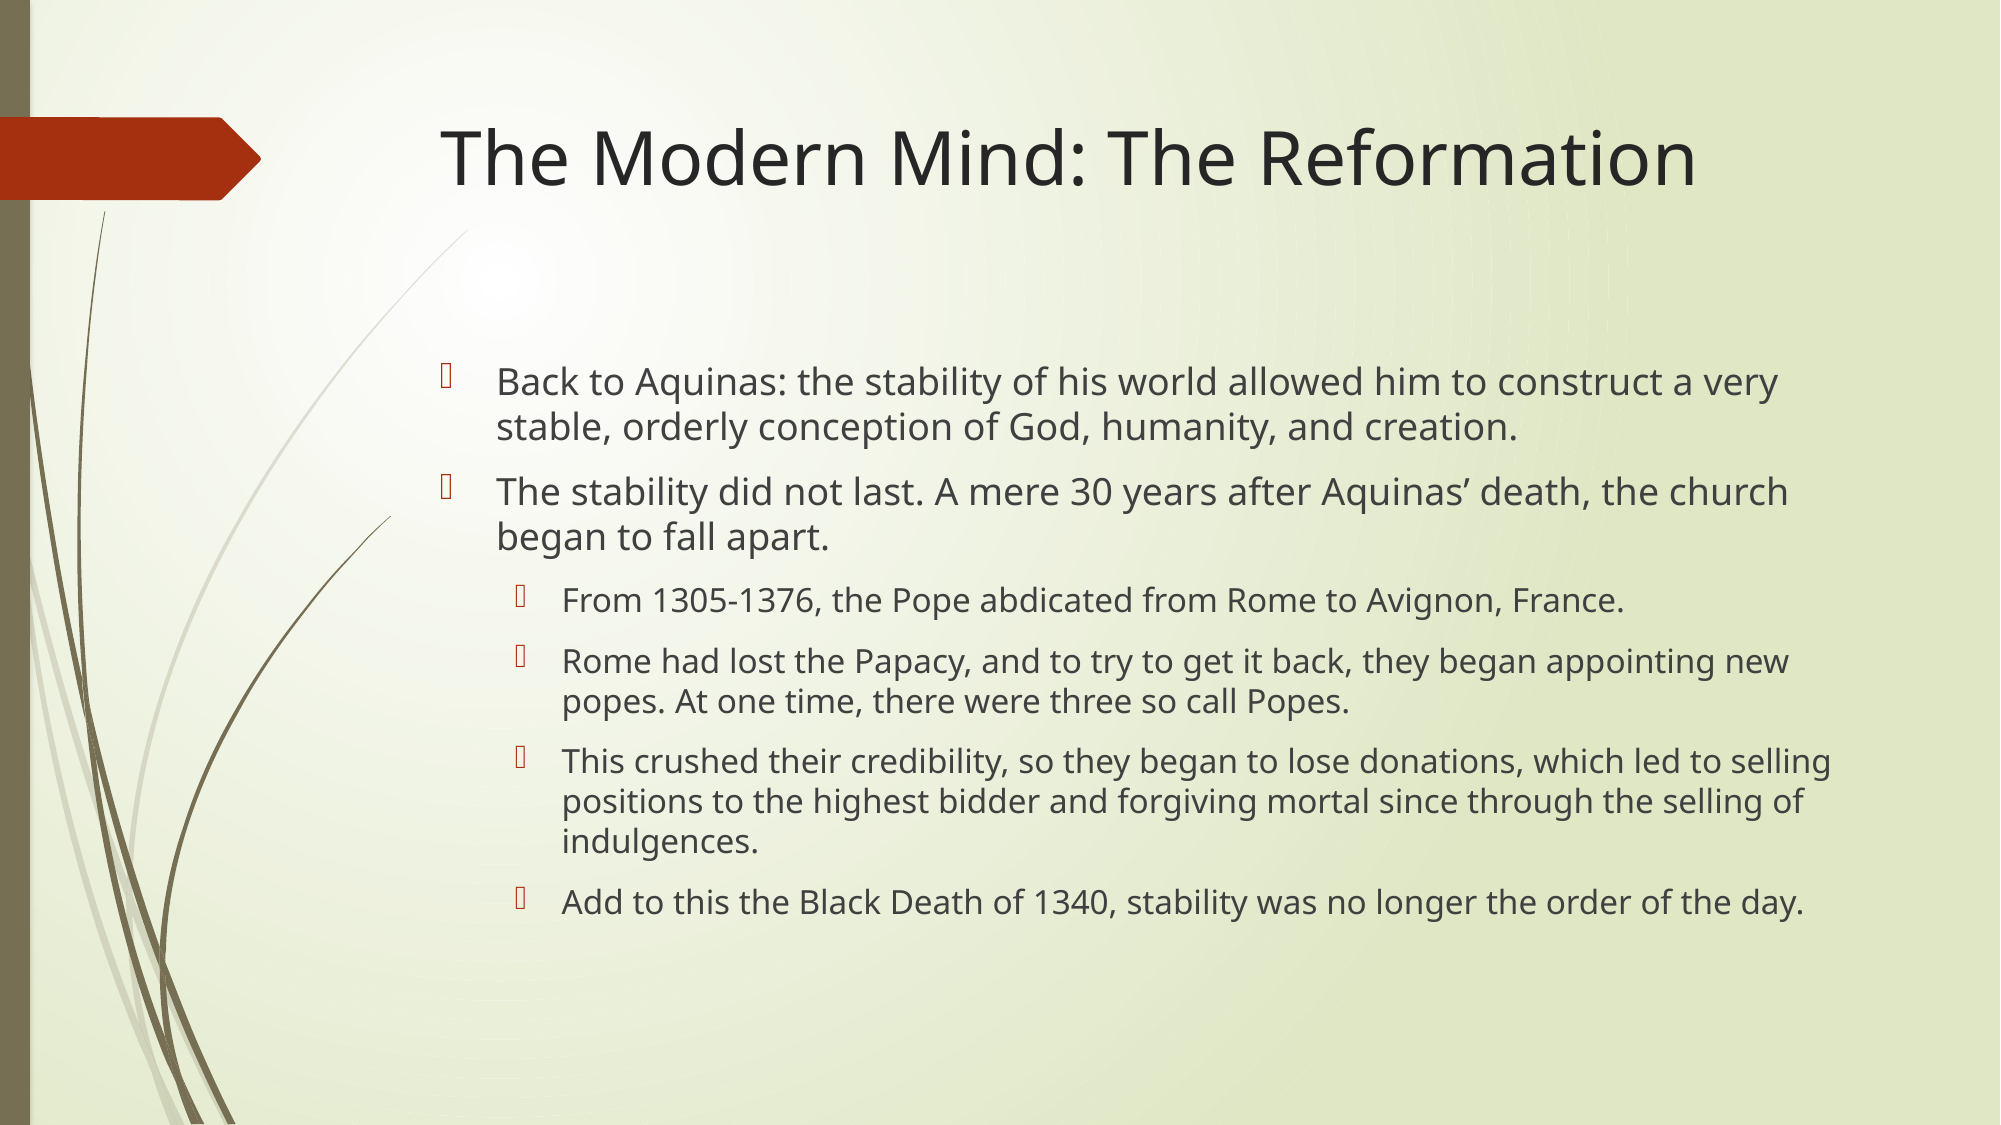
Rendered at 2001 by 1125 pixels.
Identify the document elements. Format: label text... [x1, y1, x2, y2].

title The Modern Mind: The Reformation [425, 102, 1888, 313]
list Back to Aquinas: the stability of his world allowed him to construct a very stable, orderly conception of God, humanity, and creation. The stability did not last. A mere 30 years after Aquinas’ death, the church began to fall apart. From 1305-1376, the Pope abdicated from Rome to Avignon, France. Rome had lost the Papacy, and to try to get it back, they began appointing new popes. At one time, there were three so call Popes. This crushed their credibility, so they began to lose donations, which led to selling positions to the highest bidder and forgiving mortal since through the selling of indulgences. Add to this the Black Death of 1340, stability was no longer the order of the day. [424, 350, 1888, 970]
